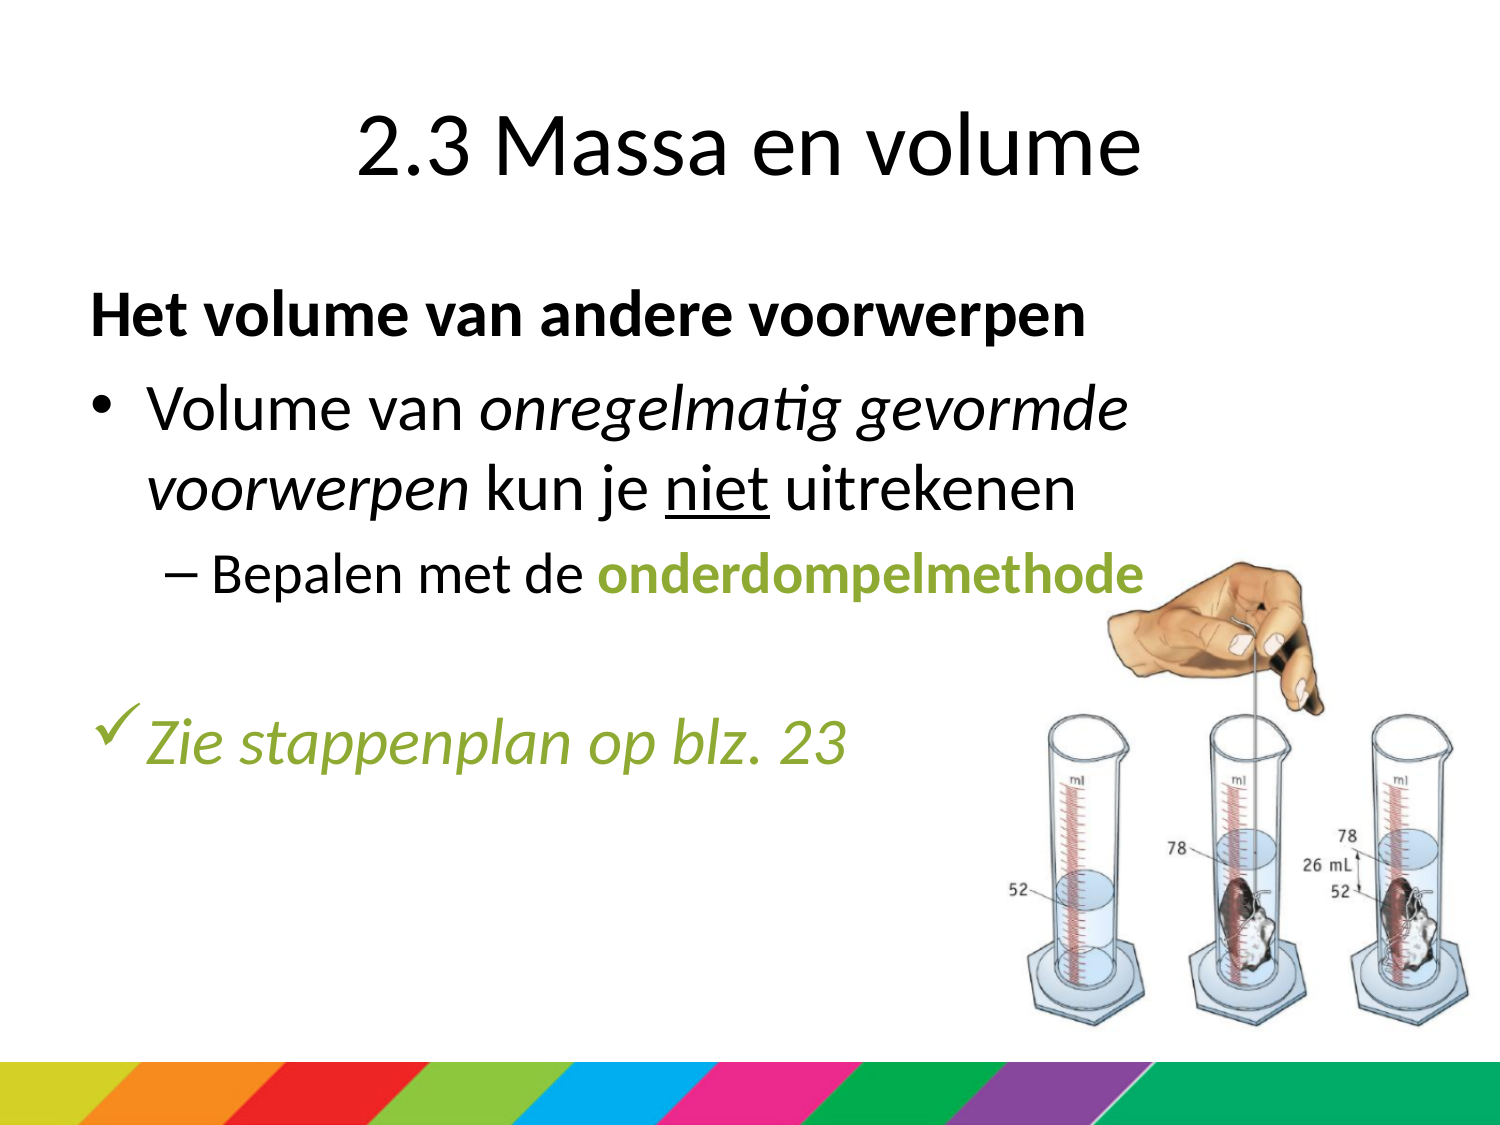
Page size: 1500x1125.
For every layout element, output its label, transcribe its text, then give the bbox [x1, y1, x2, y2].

list Het volume van andere voorwerpen Volume van onregelmatig gevormde voorwerpen kun je niet uitrekenen Bepalen met de onderdompelmethode Zie stappenplan op blz. 23 [75, 262, 1425, 1005]
picture [997, 550, 1479, 1038]
picture [0, 1062, 574, 1125]
picture [656, 1062, 1500, 1125]
title 2.3 Massa en volume [75, 45, 1425, 233]
